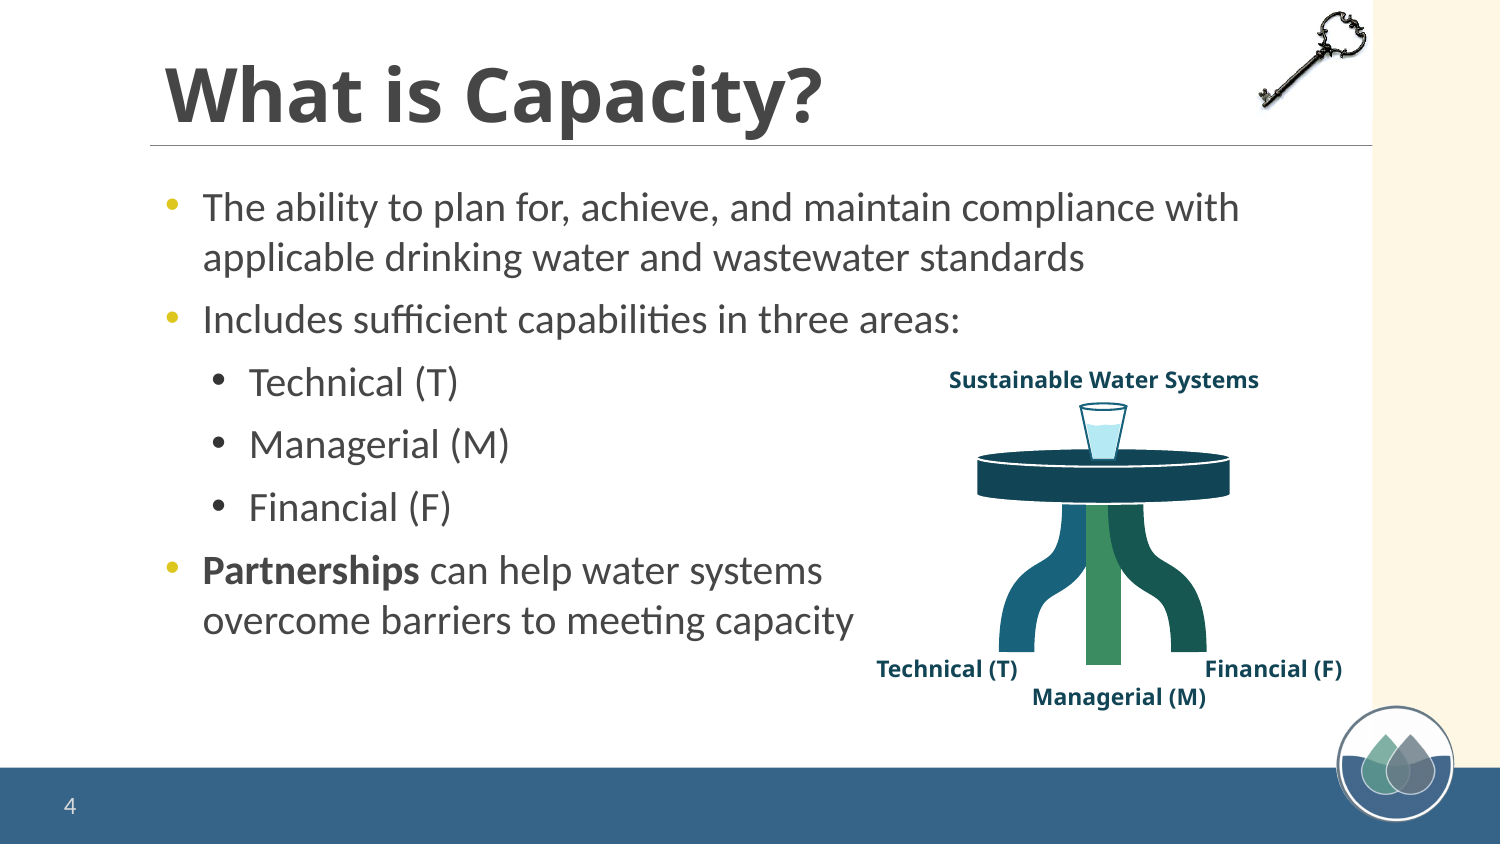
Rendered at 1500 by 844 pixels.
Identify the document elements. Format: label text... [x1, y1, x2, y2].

title What is Capacity? [150, 21, 1373, 146]
slide_number 4 [16, 782, 124, 828]
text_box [842, 358, 1378, 719]
picture [1255, 0, 1373, 118]
list The ability to plan for, achieve, and maintain compliance with applicable drinking water and wastewater standards Includes sufficient capabilities in three areas: Technical (T) Managerial (M) Financial (F) Partnerships can help water systems overcome barriers to meeting capacity [150, 171, 1373, 760]
